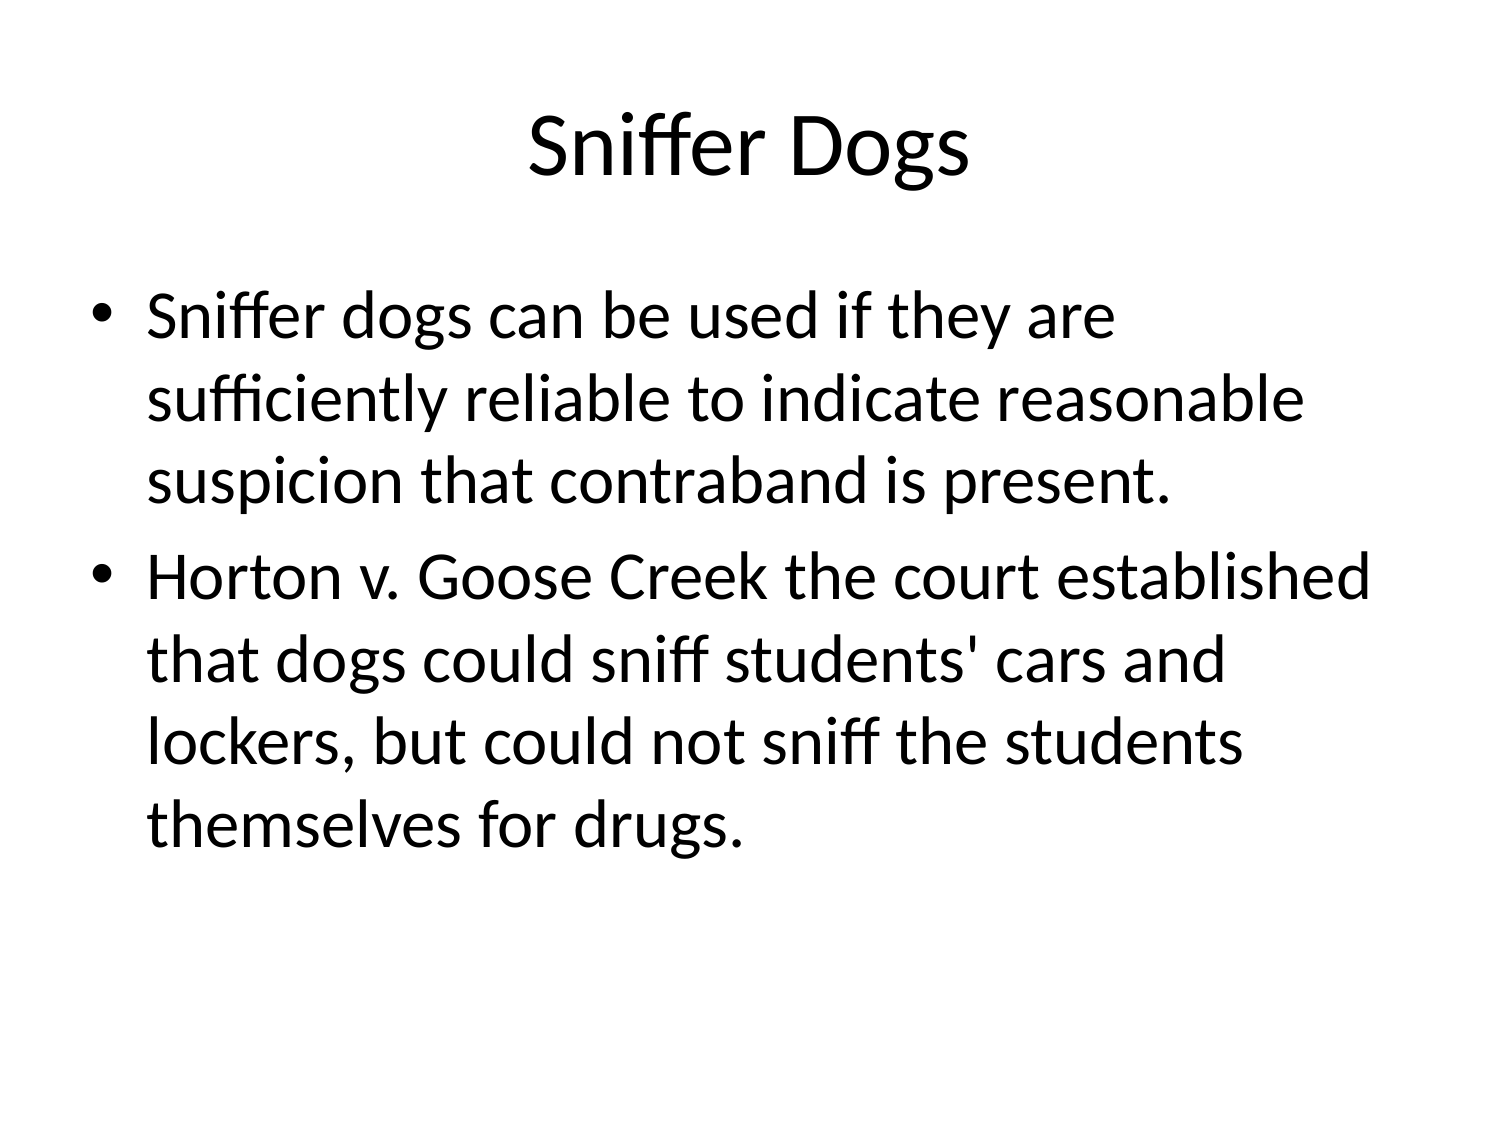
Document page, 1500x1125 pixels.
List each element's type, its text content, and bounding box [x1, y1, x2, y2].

list Sniffer dogs can be used if they are sufficiently reliable to indicate reasonable suspicion that contraband is present. Horton v. Goose Creek the court established that dogs could sniff students' cars and lockers, but could not sniff the students themselves for drugs. [74, 262, 1426, 1006]
title Sniffer Dogs [74, 44, 1426, 233]
